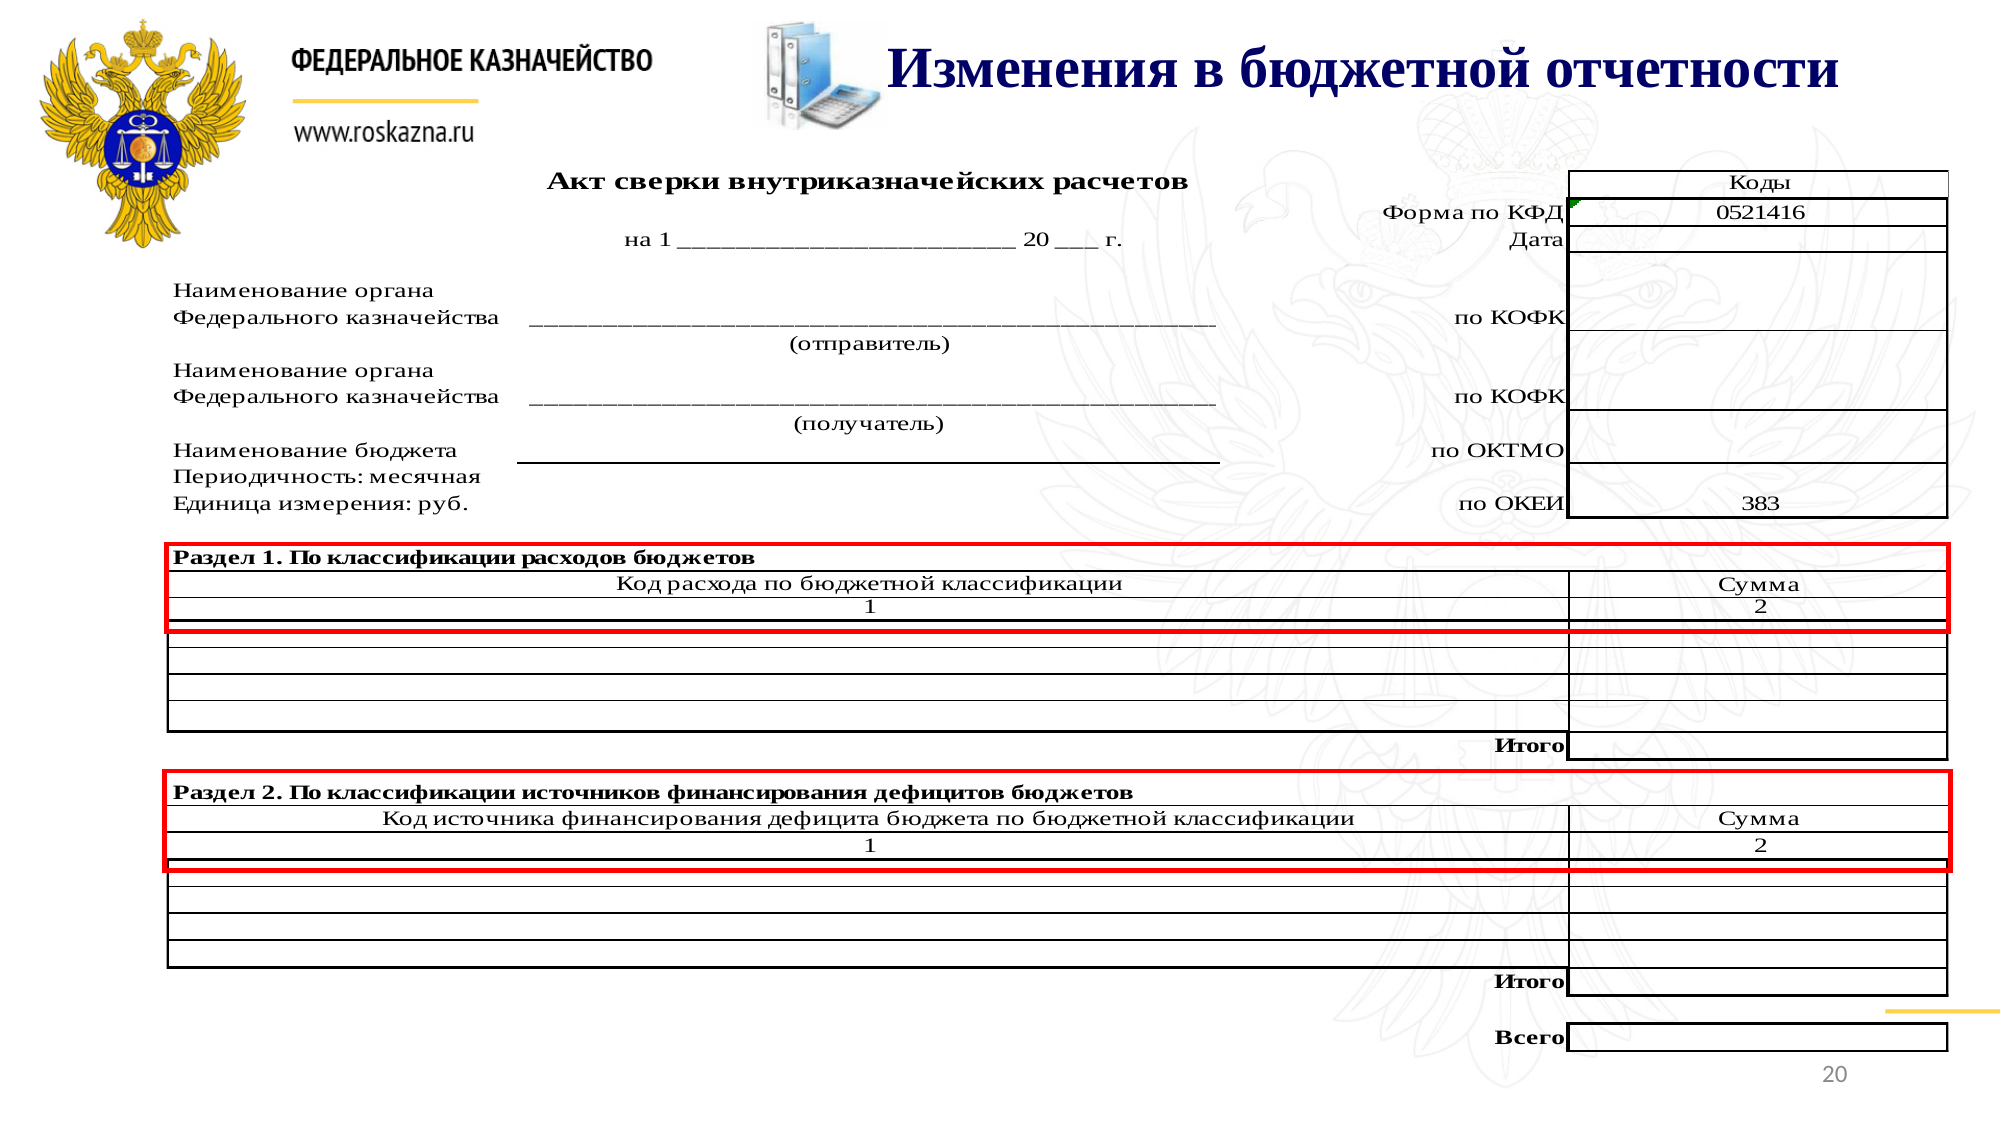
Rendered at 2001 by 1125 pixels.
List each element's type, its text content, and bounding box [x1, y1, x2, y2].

picture [0, 0, 2001, 1125]
text_box 20 [1412, 1054, 1863, 1103]
text_box Изменения в бюджетной отчетности [888, 21, 1949, 107]
